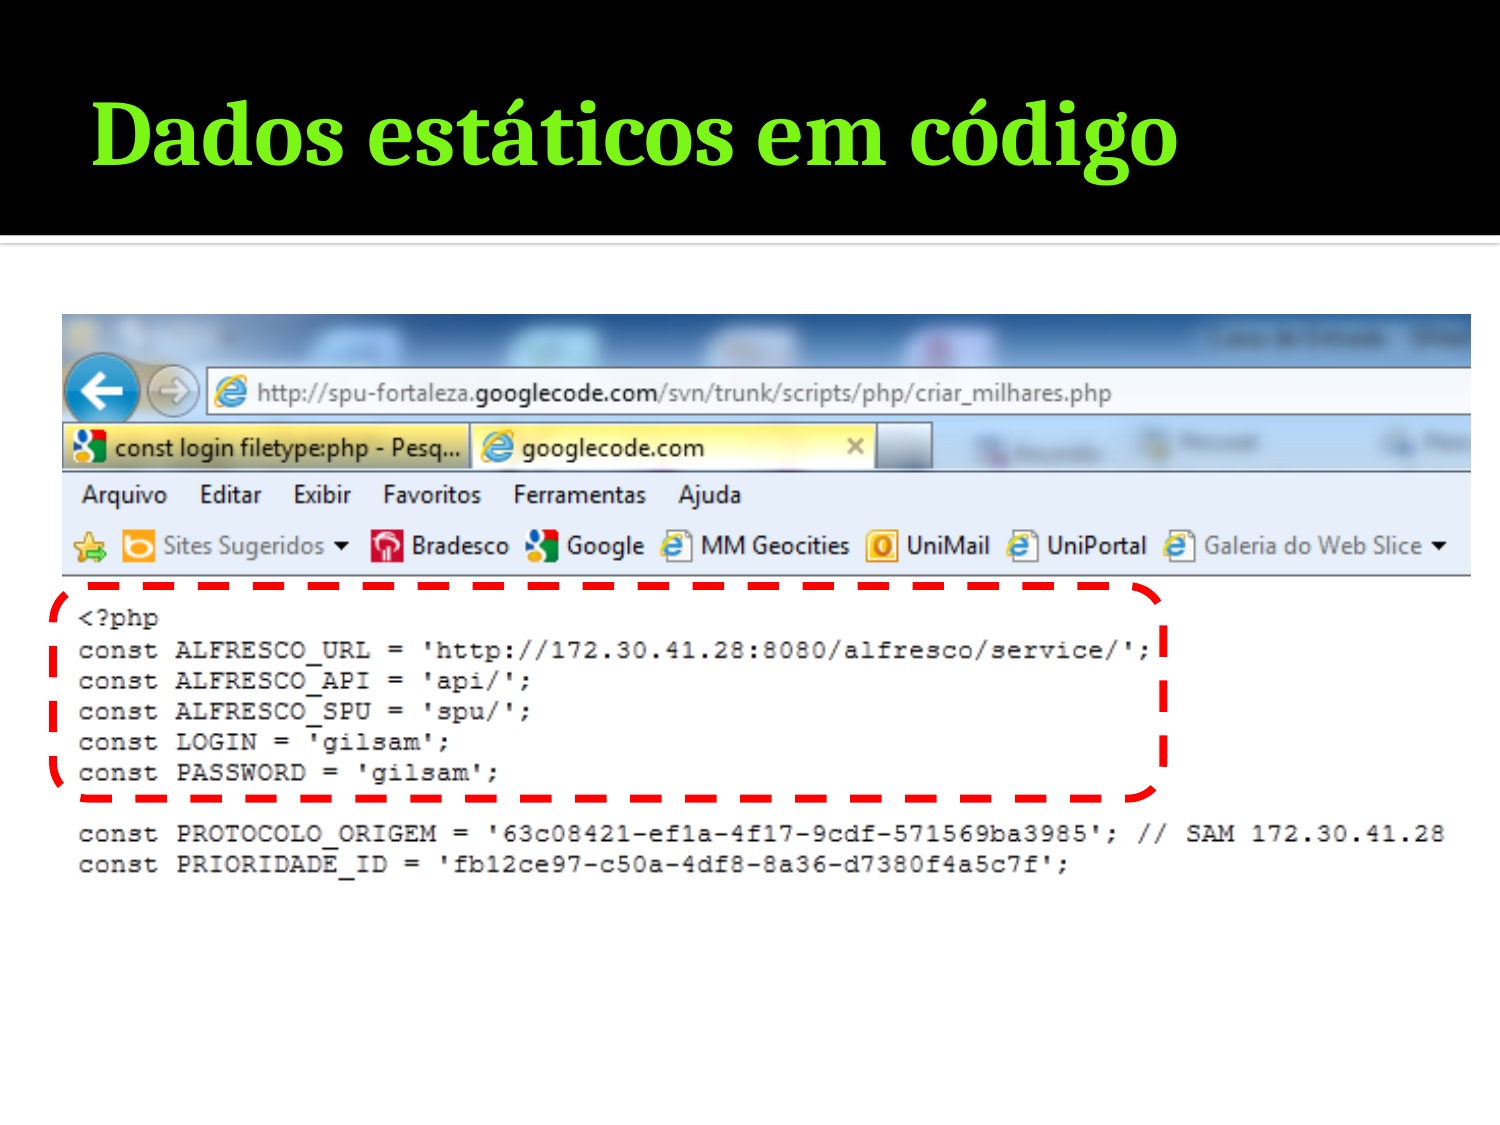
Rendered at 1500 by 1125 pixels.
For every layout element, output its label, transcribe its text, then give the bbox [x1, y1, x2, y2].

title Dados estáticos em código [75, 25, 1425, 231]
text_box [49, 599, 56, 786]
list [62, 314, 1471, 893]
